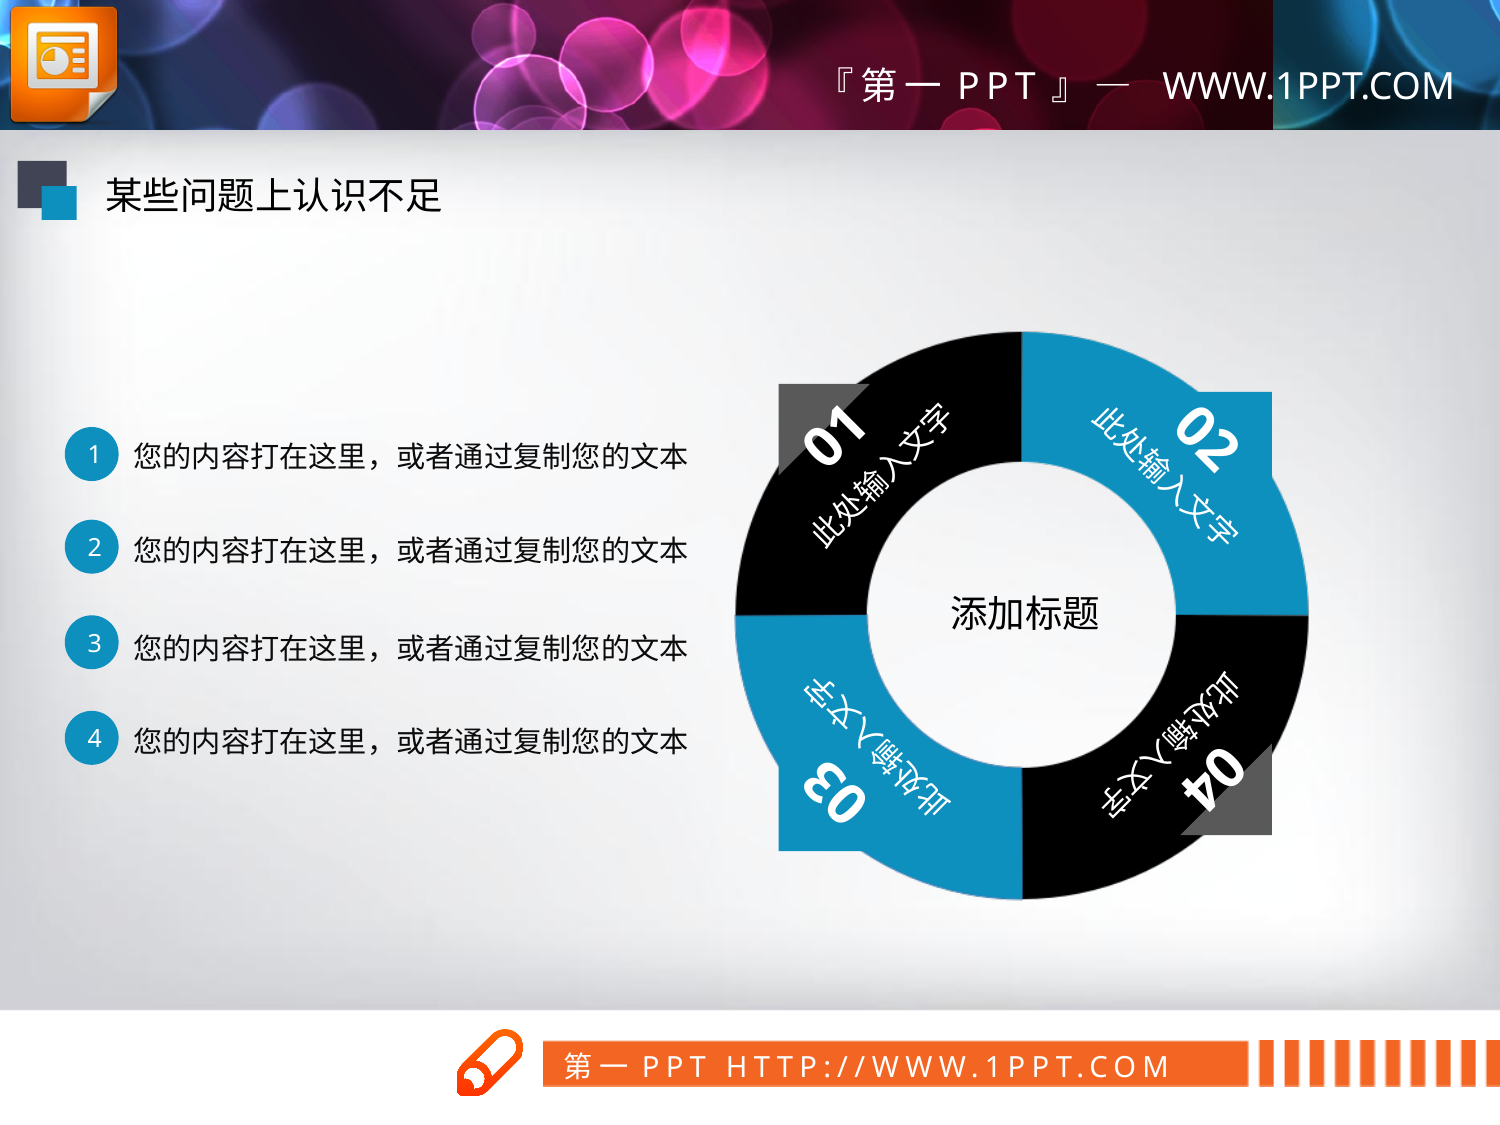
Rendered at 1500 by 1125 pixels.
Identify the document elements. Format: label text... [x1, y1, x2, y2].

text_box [17, 160, 77, 221]
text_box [64, 614, 557, 674]
text_box 某些问题上认识不足 [90, 164, 458, 225]
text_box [64, 710, 557, 768]
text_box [562, 309, 1480, 921]
picture [543, 1040, 1500, 1087]
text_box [64, 519, 557, 577]
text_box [64, 426, 557, 482]
picture [0, 0, 1500, 1012]
